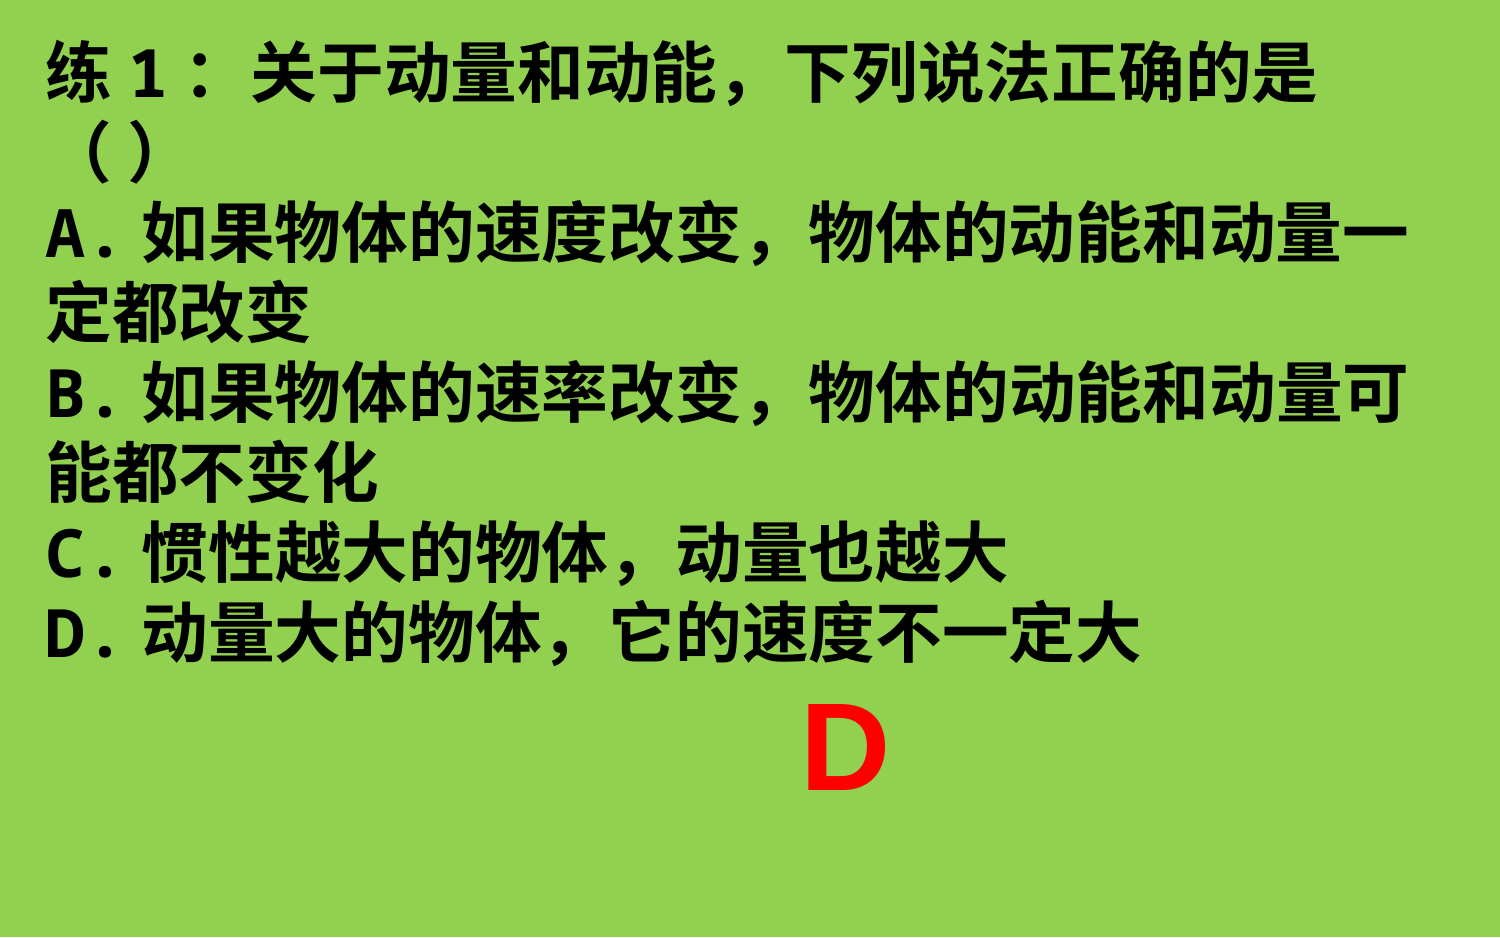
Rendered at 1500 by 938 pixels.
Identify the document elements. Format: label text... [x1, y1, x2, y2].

text_box 练1：关于动量和动能，下列说法正确的是（ ） A.如果物体的速度改变，物体的动能和动量一定都改变 B.如果物体的速率改变，物体的动能和动量可能都不变化 C.惯性越大的物体，动量也越大 D.动量大的物体，它的速度不一定大 [30, 23, 1475, 896]
text_box D [785, 657, 1286, 823]
